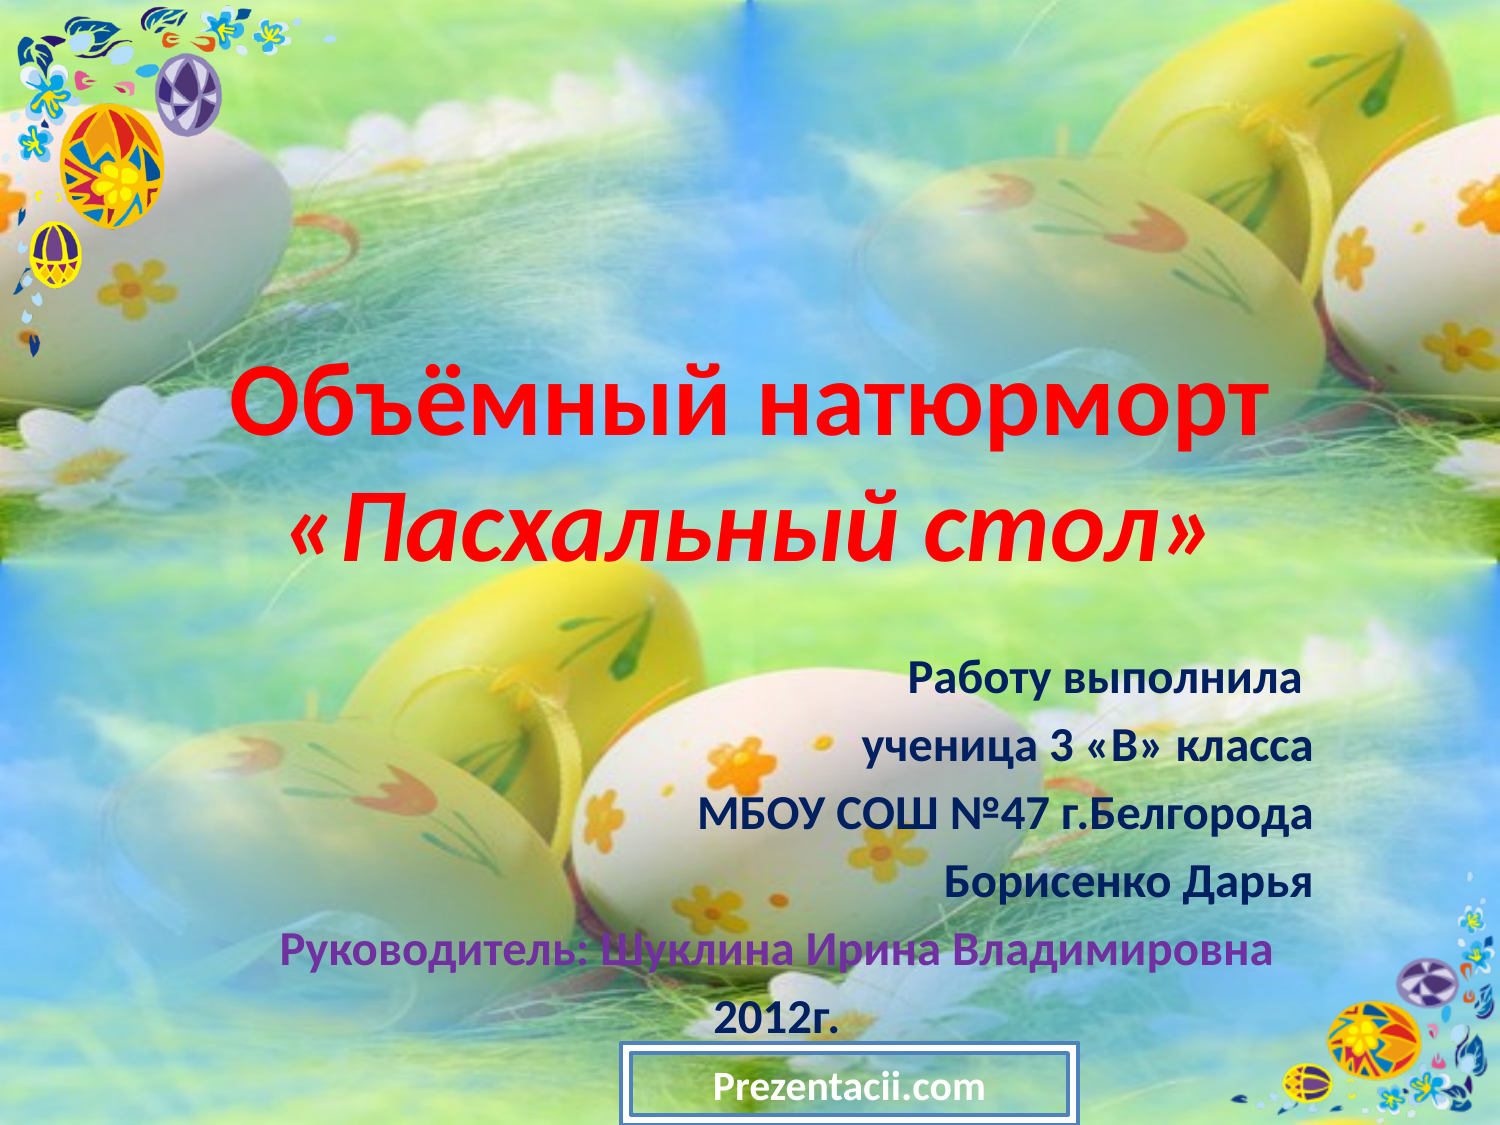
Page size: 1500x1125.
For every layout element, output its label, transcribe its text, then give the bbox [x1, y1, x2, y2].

subtitle Работу выполнила ученица 3 «В» класса МБОУ СОШ №47 г.Белгорода Борисенко Дарья Руководитель: Шуклина Ирина Владимировна 2012г. [224, 637, 1330, 1059]
picture [0, 0, 1500, 1125]
text_box Prezentacii.com [619, 1041, 1080, 1125]
picture [633, 1059, 1066, 1113]
title Объёмный натюрморт «Пасхальный стол» [112, 196, 1388, 591]
